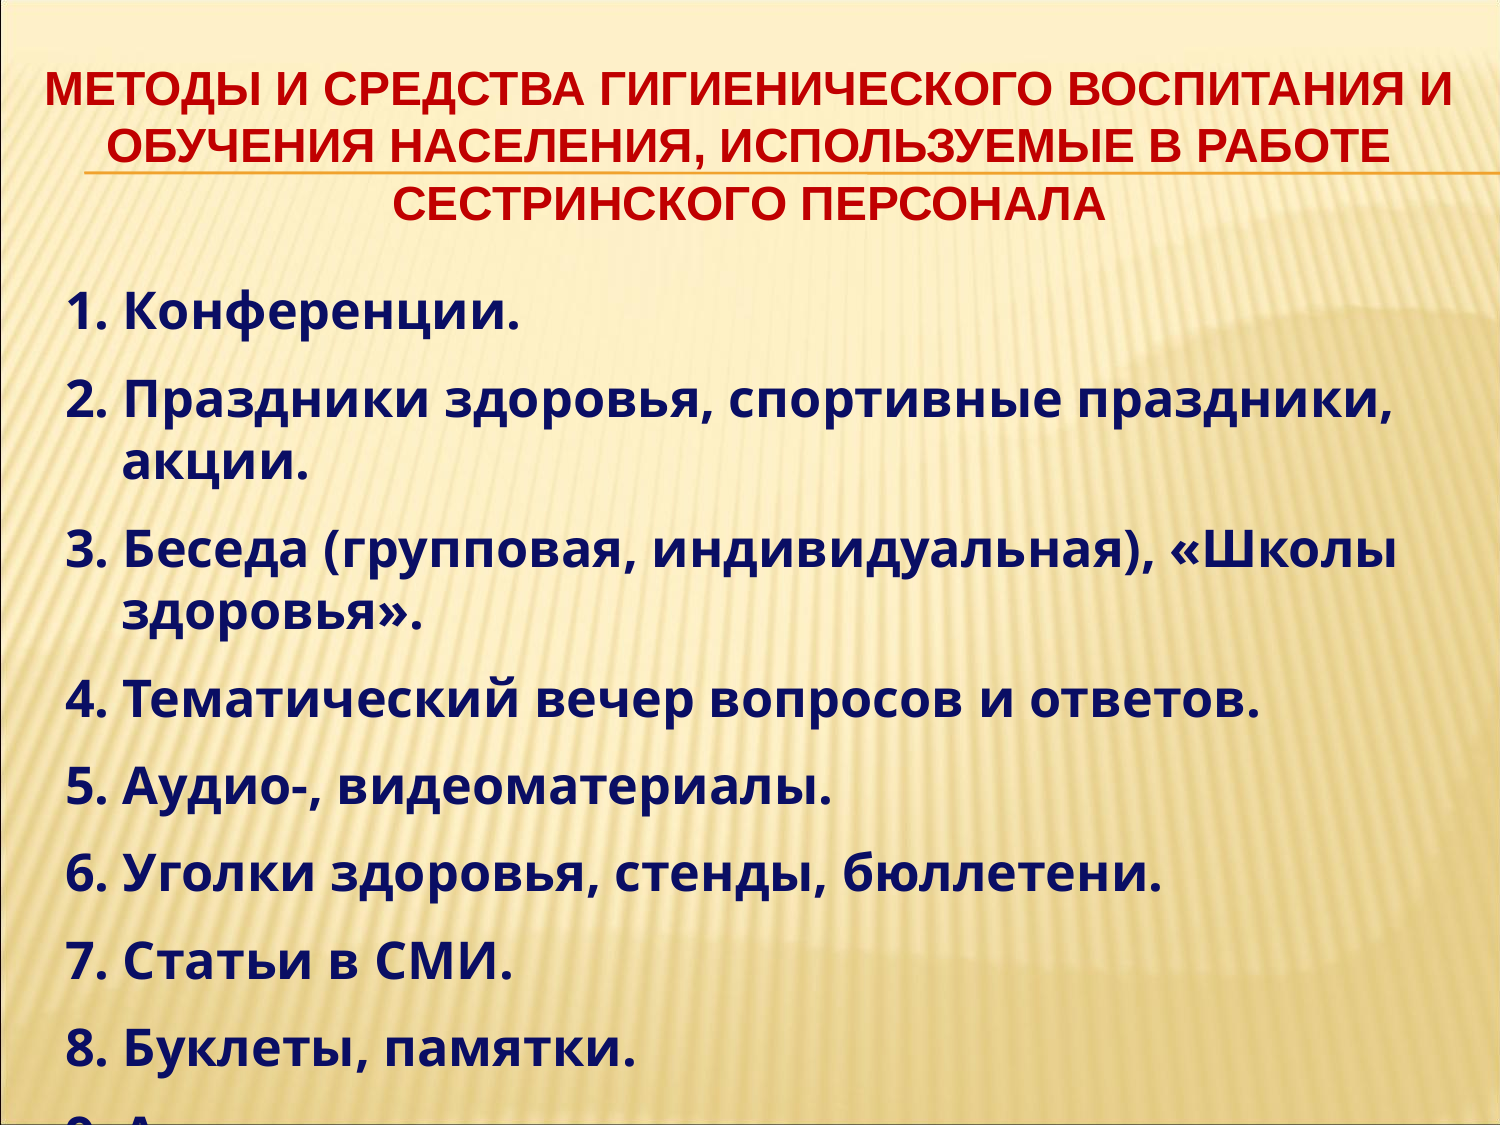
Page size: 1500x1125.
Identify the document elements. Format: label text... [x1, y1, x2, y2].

text_box МЕТОДЫ И СРЕДСТВА ГИГИЕНИЧЕСКОГО ВОСПИТАНИЯ И ОБУЧЕНИЯ НАСЕЛЕНИЯ, ИСПОЛЬЗУЕМЫЕ В РАБОТЕ СЕСТРИНСКОГО ПЕРСОНАЛА [12, 49, 1488, 247]
picture [0, 0, 1500, 1125]
list 1. Конференции. 2. Праздники здоровья, спортивные праздники, акции. 3. Беседа (групповая, индивидуальная), «Школы здоровья». 4. Тематический вечер вопросов и ответов. 5. Аудио-, видеоматериалы. 6. Уголки здоровья, стенды, бюллетени. 7. Статьи в СМИ. 8. Буклеты, памятки. 9. Анкетирование. [50, 270, 1475, 1075]
